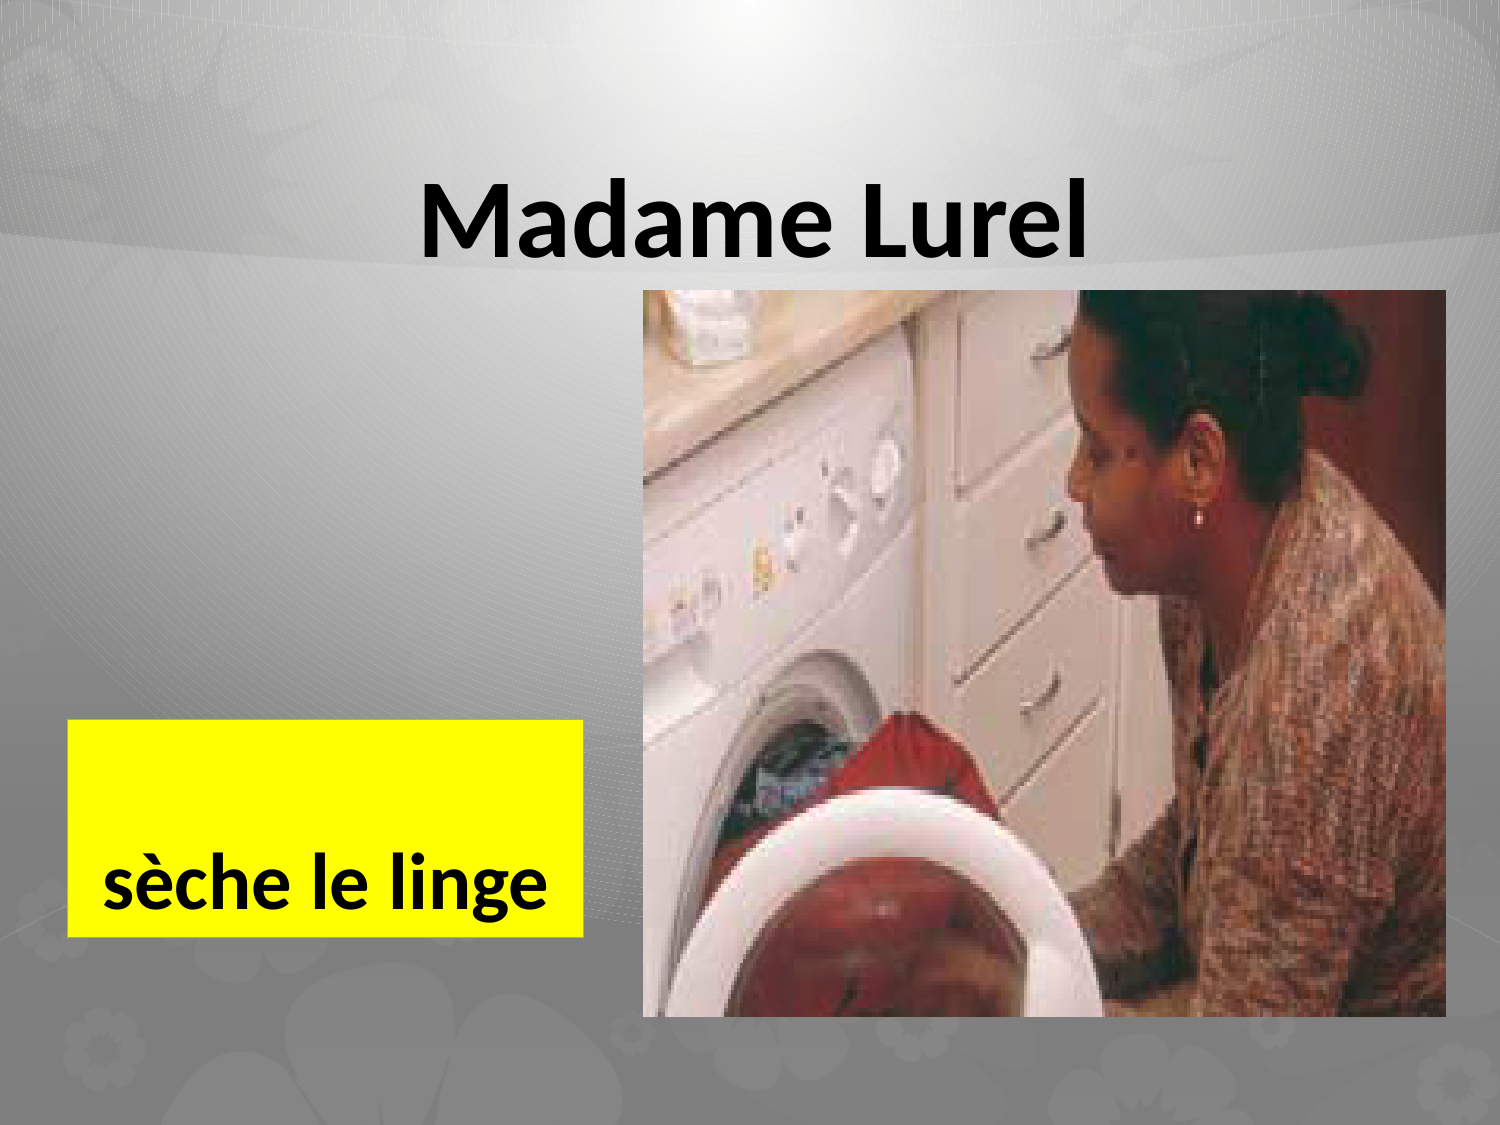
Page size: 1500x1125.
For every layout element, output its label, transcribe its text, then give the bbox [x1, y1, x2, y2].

subtitle sèche le linge [67, 719, 584, 938]
title Madame Lurel [132, 88, 1377, 291]
picture [0, 0, 1500, 1125]
